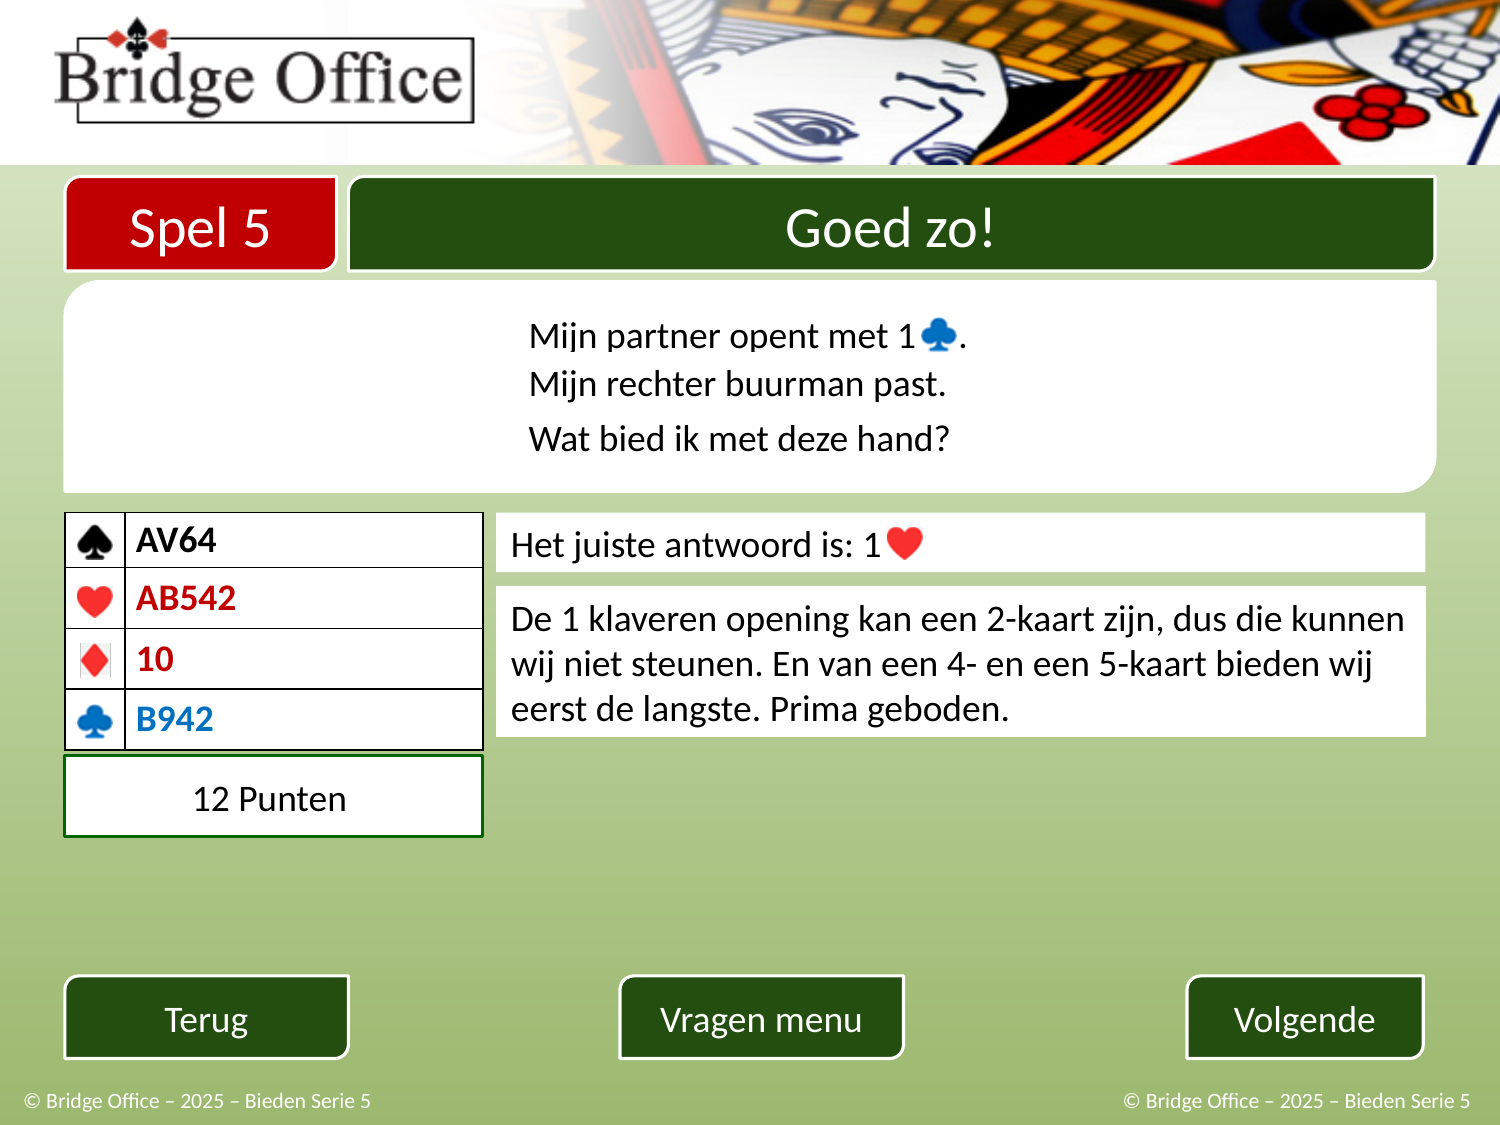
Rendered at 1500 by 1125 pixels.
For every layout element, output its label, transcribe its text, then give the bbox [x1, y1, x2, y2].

table_cell 10 [126, 629, 482, 688]
text_box Het juiste antwoord is: 1 [496, 512, 1426, 573]
table_cell [66, 568, 124, 628]
text_box Volgende [1185, 974, 1425, 1061]
text_box De 1 klaveren opening kan een 2-kaart zijn, dus die kunnen wij niet steunen. En van een 4- en een 5-kaart bieden wij eerst de langste. Prima geboden. [496, 586, 1426, 737]
text_box Goed zo! [346, 179, 1437, 273]
picture [887, 527, 923, 560]
picture [77, 524, 113, 561]
picture [77, 643, 113, 679]
text_box Vragen menu [618, 974, 906, 1061]
text_box Spel 5 [63, 179, 339, 273]
text_box 12 Punten [63, 754, 484, 838]
text_box © Bridge Office – 2025 – Bieden Serie 5 [8, 1079, 393, 1121]
text_box Mijn rechter buurman past. [513, 352, 987, 406]
table_header [66, 513, 124, 567]
picture [77, 703, 113, 740]
text_box Wat bied ik met deze hand? [513, 406, 987, 467]
picture [0, 0, 1500, 166]
table_cell B942 [126, 690, 482, 749]
picture [77, 585, 113, 618]
table_cell [66, 690, 124, 749]
table_cell [66, 629, 124, 688]
table_cell AB542 [126, 568, 482, 628]
picture [920, 316, 957, 353]
text_box Terug [63, 974, 350, 1061]
text_box © Bridge Office – 2025 – Bieden Serie 5 [1107, 1079, 1500, 1121]
table_header AV64 [126, 513, 482, 567]
text_box Mijn partner opent met 1 . [513, 303, 1022, 364]
text_box [63, 280, 1437, 493]
